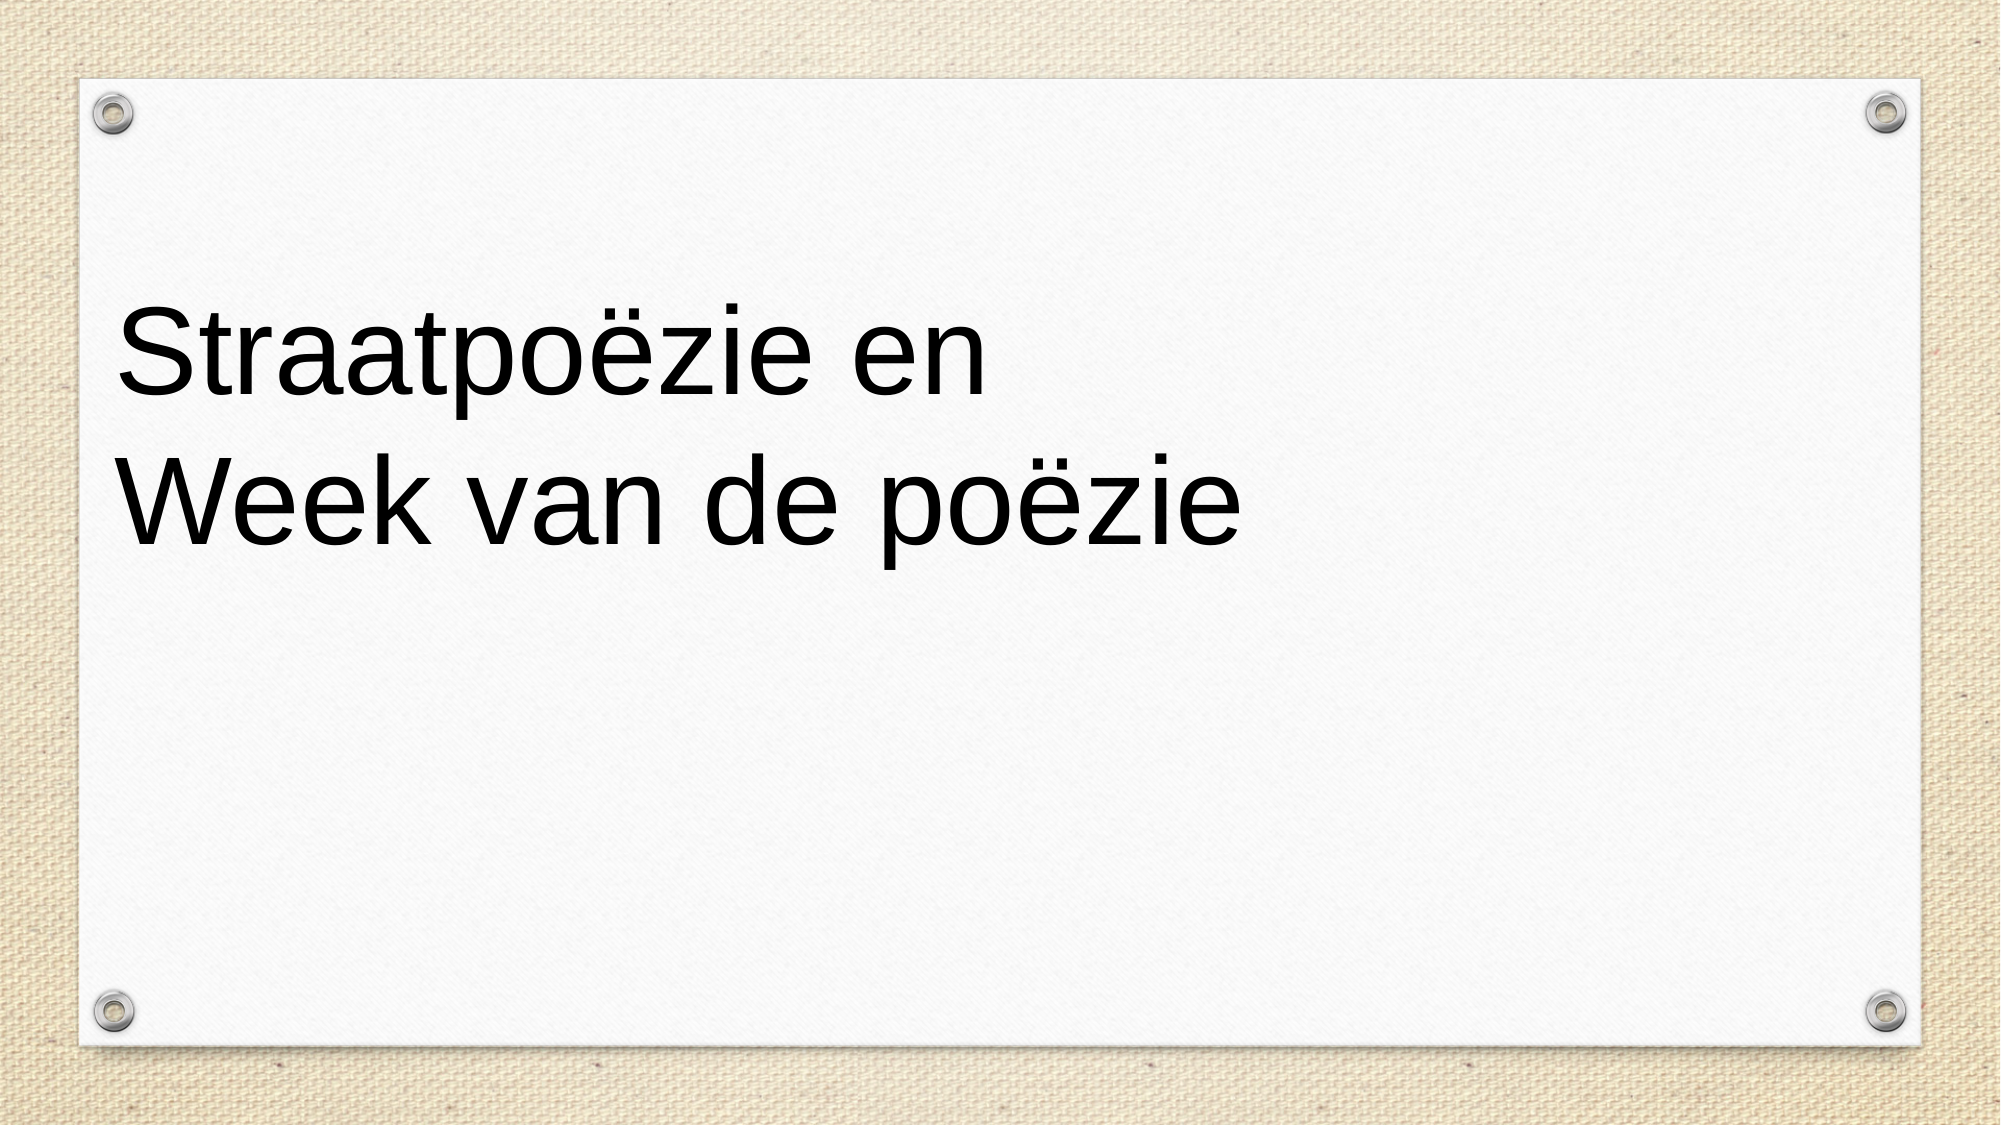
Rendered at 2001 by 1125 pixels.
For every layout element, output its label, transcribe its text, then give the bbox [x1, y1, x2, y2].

text_box Straatpoëzie en Week van de poëzie [100, 262, 1600, 578]
picture [0, 0, 2001, 1125]
